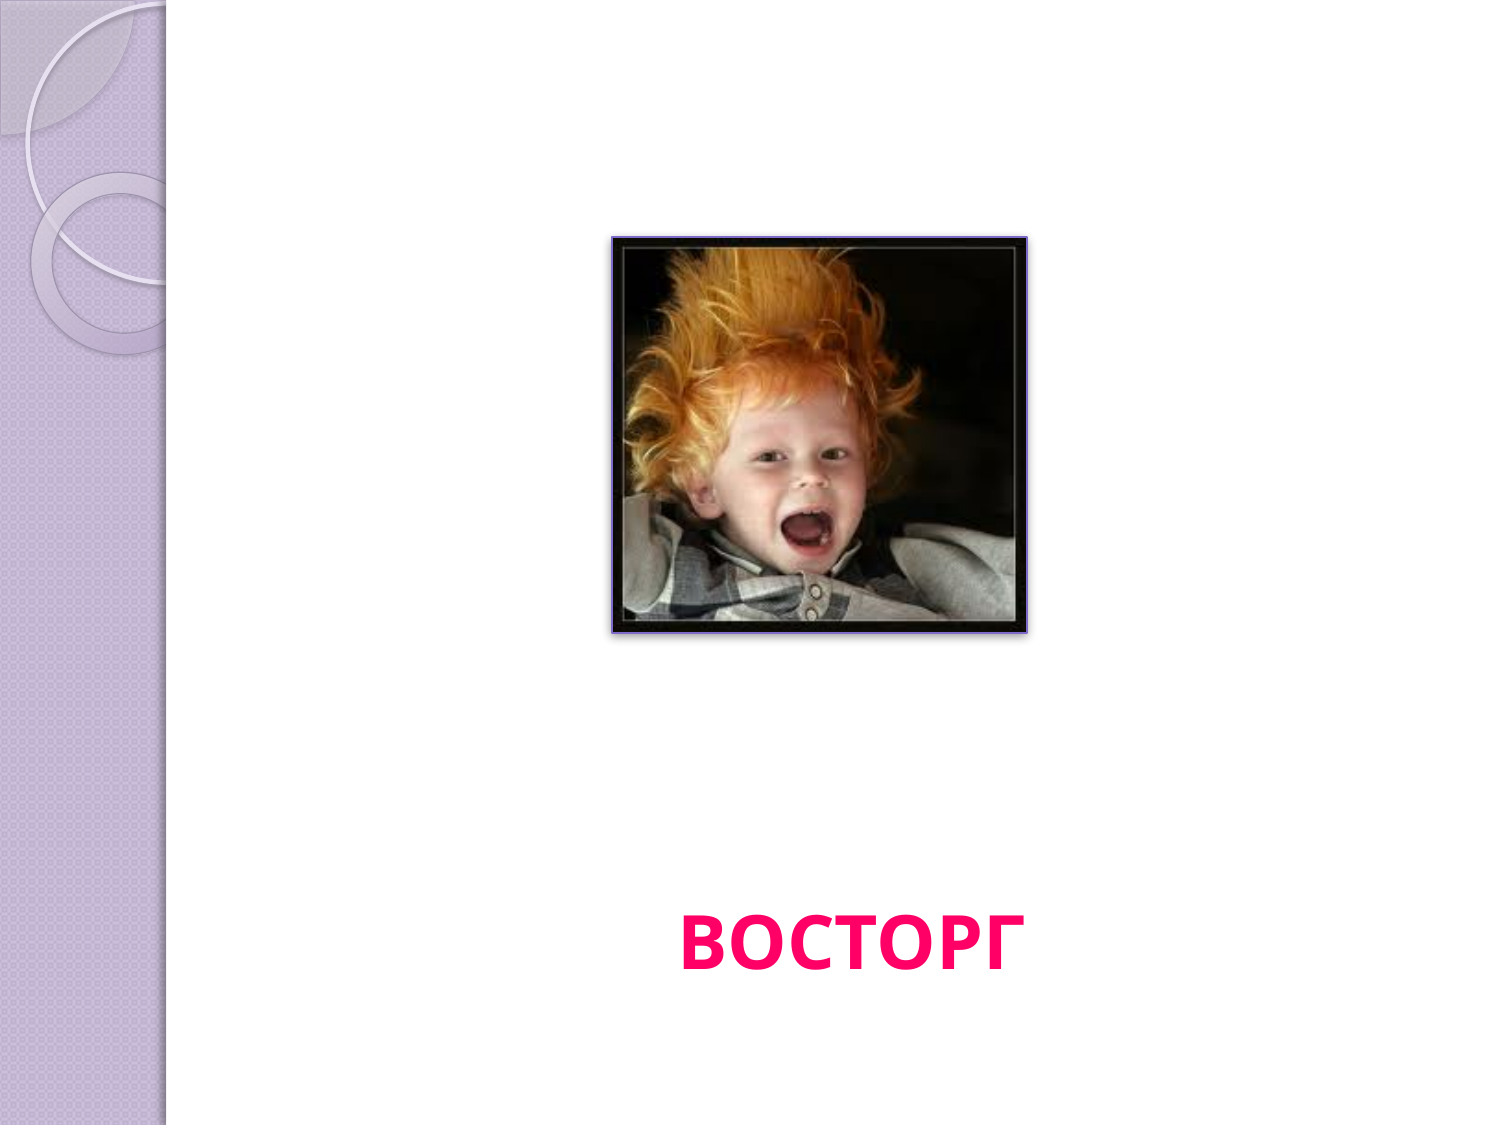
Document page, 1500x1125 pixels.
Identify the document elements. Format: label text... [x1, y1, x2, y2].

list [612, 237, 1027, 633]
text_box ВОСТОРГ [662, 887, 1123, 993]
